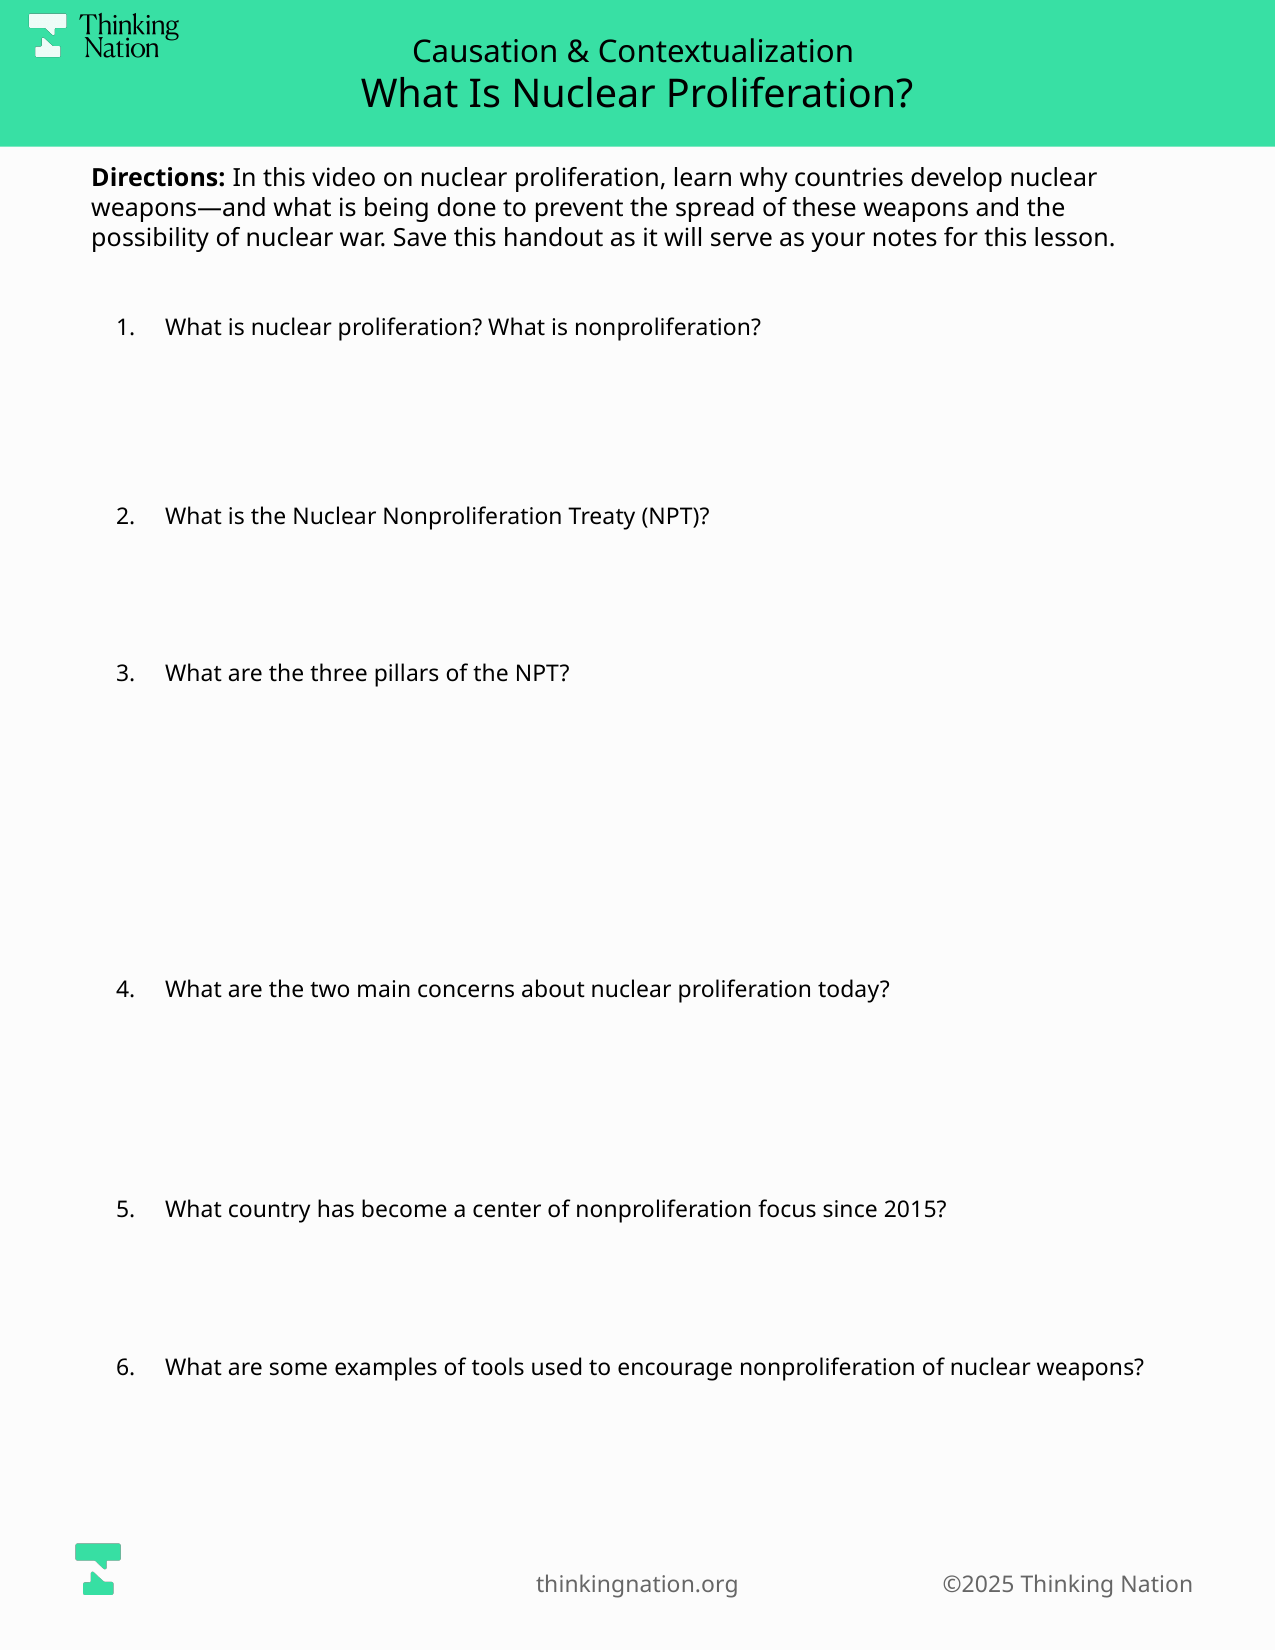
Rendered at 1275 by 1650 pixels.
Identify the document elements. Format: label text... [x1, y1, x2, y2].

text_box What is nuclear proliferation? What is nonproliferation? What is the Nuclear Nonproliferation Treaty (NPT)? What are the three pillars of the NPT? What are the two main concerns about nuclear proliferation today? What country has become a center of nonproliferation focus since 2015? What are some examples of tools used to encourage nonproliferation of nuclear weapons? [74, 293, 1210, 1506]
picture [62, 1533, 134, 1605]
text_box thinkingnation.org [486, 1553, 789, 1605]
text_box Directions: In this video on nuclear proliferation, learn why countries develop nuclear weapons—and what is being done to prevent the spread of these weapons and the possibility of nuclear war. Save this handout as it will serve as your notes for this lesson. [76, 146, 1199, 264]
picture [12, 0, 184, 71]
text_box ©2025 Thinking Nation [907, 1553, 1210, 1605]
text_box Causation & Contextualization What Is Nuclear Proliferation? [0, 0, 1275, 147]
